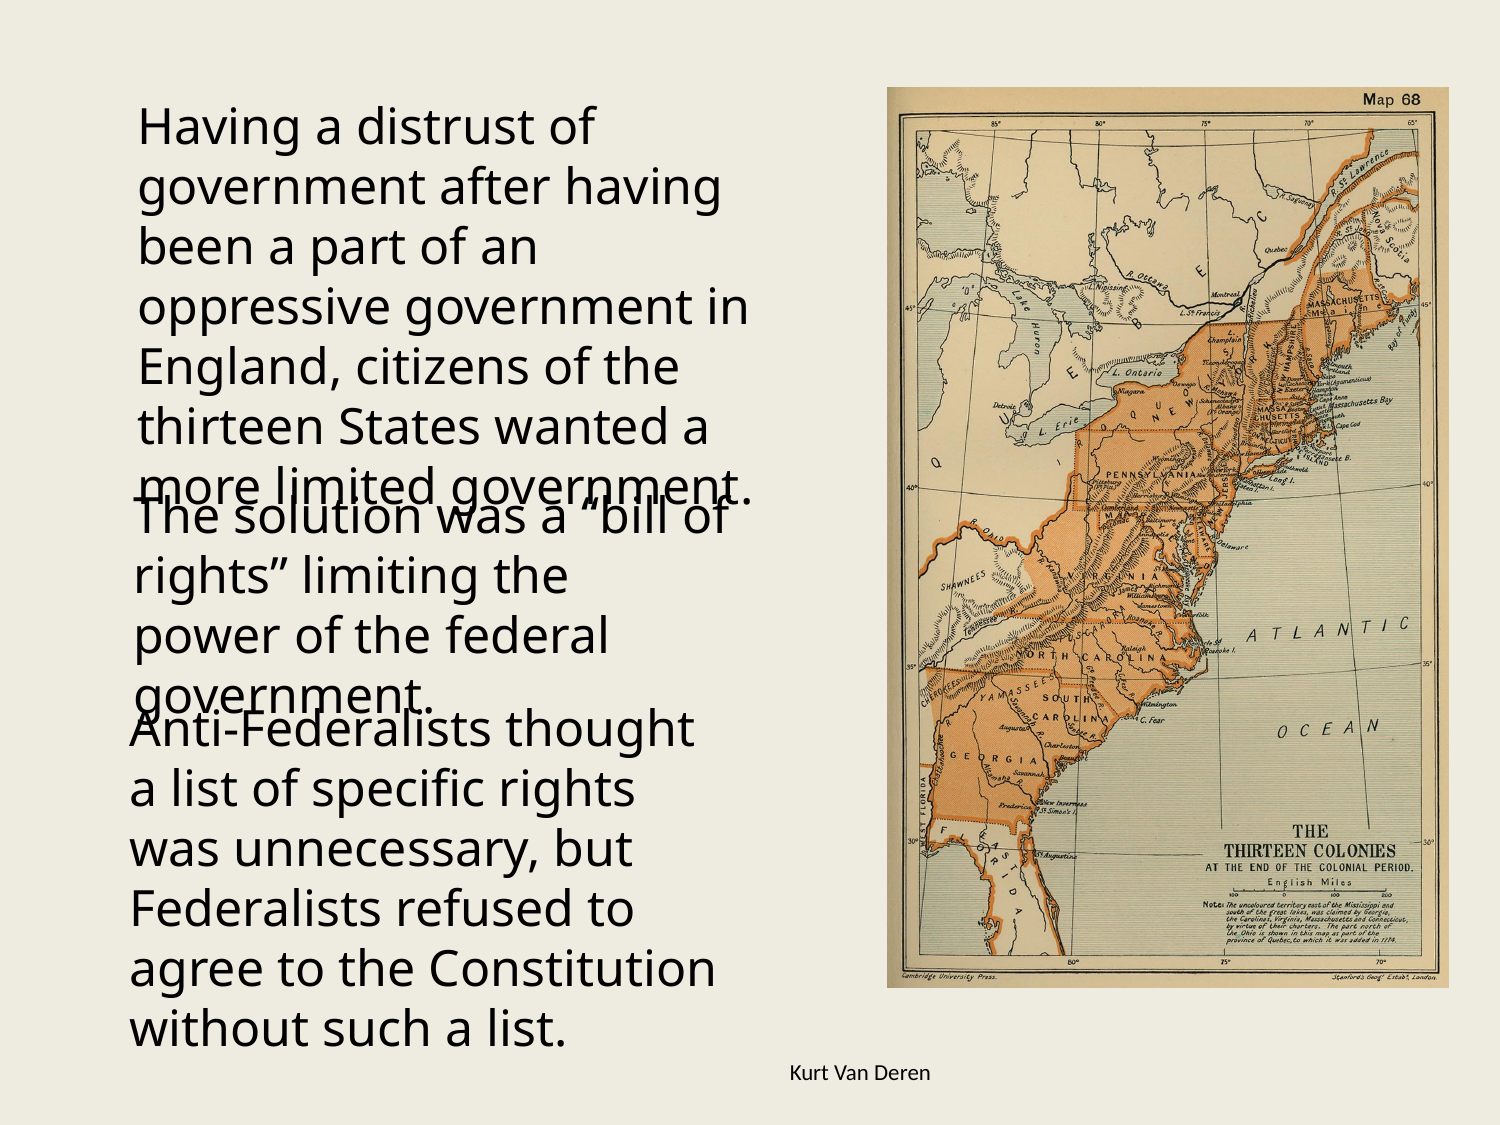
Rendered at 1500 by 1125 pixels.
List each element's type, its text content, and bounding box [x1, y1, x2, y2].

picture [887, 87, 1449, 988]
text_box Kurt Van Deren [774, 1050, 1038, 1093]
text_box Anti-Federalists thought a list of specific rights was unnecessary, but Federalists refused to agree to the Constitution without such a list. [114, 688, 743, 1064]
text_box The solution was a “bill of rights” limiting the power of the federal government. [118, 476, 747, 732]
text_box Having a distrust of government after having been a part of an oppressive government in England, citizens of the thirteen States wanted a more limited government. [122, 87, 800, 523]
